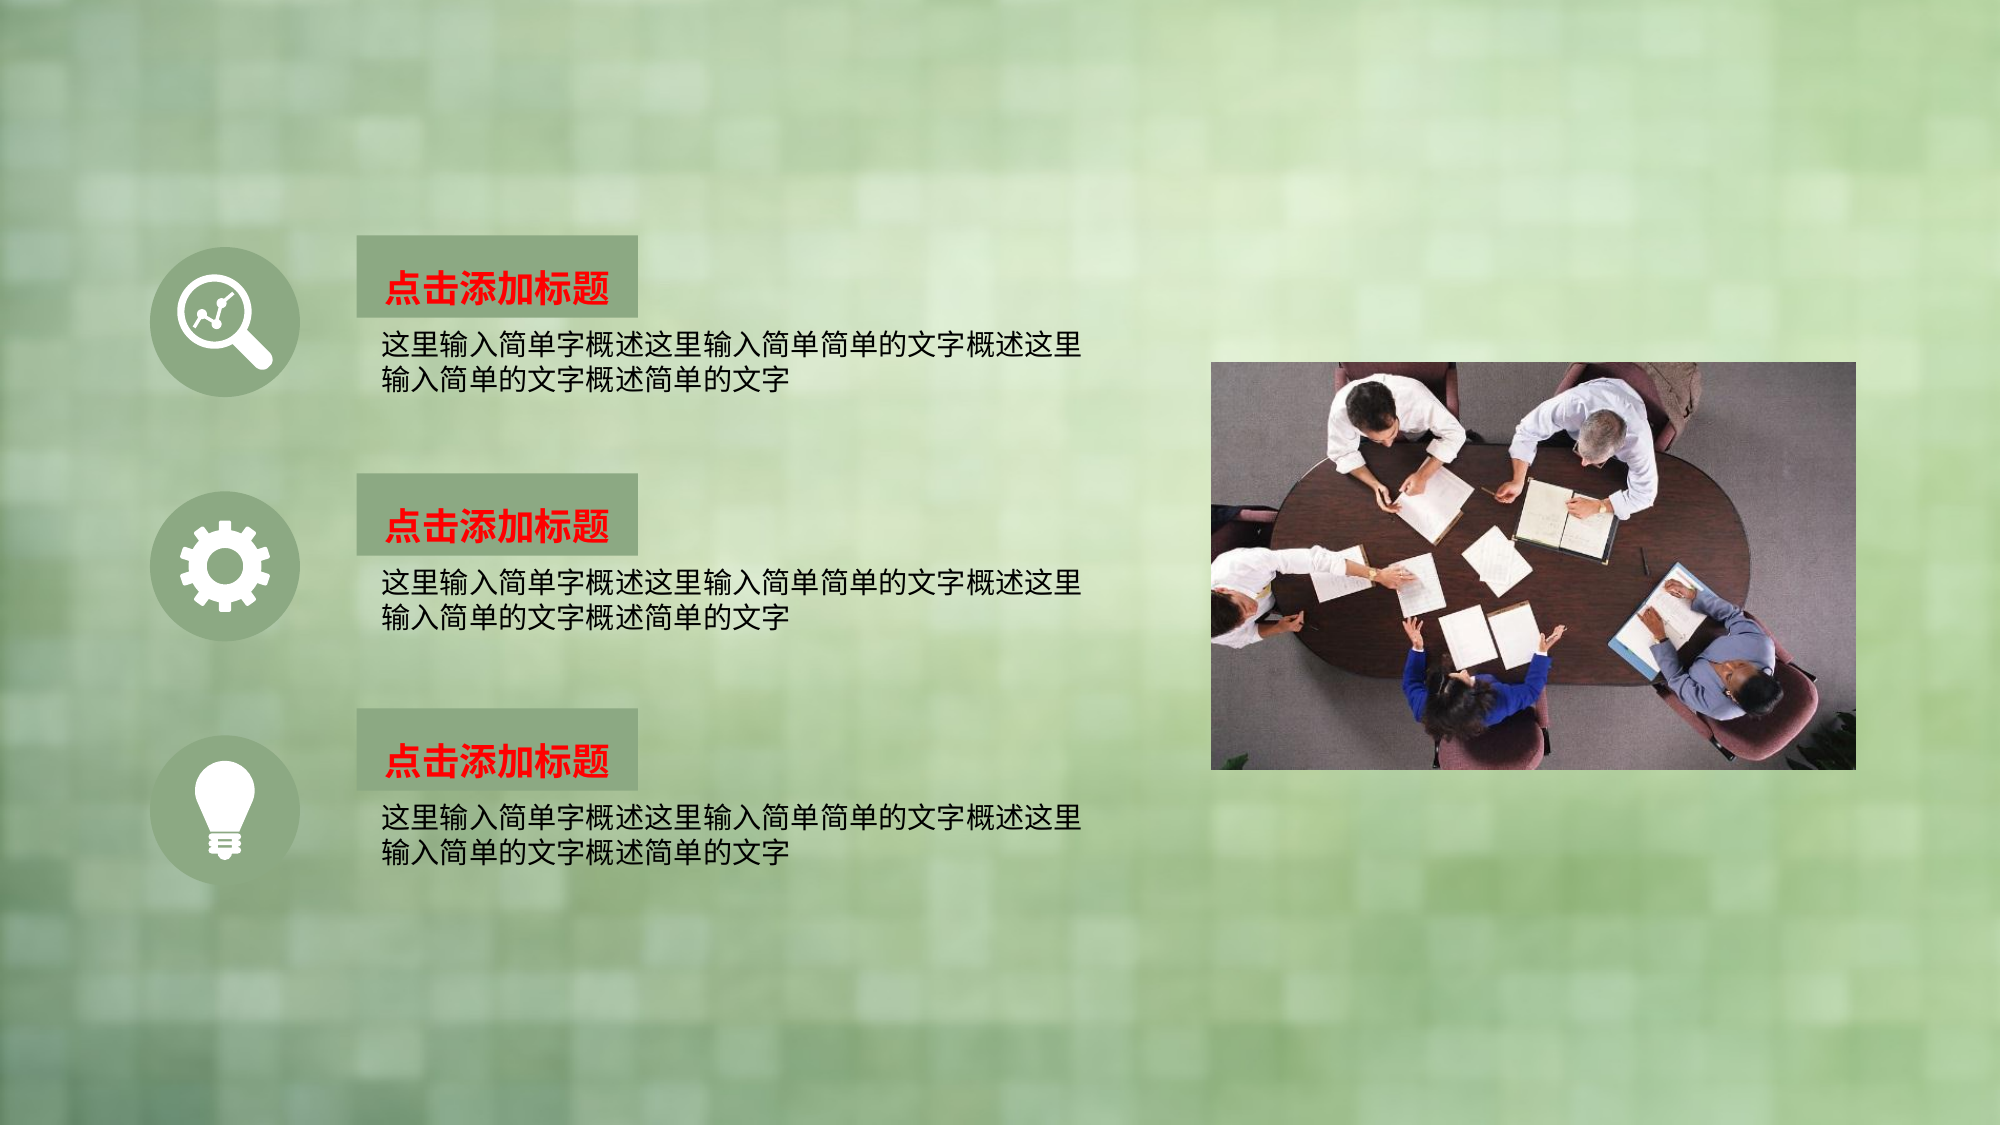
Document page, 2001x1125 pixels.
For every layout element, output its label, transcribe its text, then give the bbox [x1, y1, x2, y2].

text_box [180, 520, 270, 612]
text_box [149, 491, 300, 642]
text_box 点击添加标题 [356, 235, 638, 318]
text_box [177, 274, 273, 370]
text_box 这里输入简单字概述这里输入简单简单的文字概述这里 输入简单的文字概述简单的文字 [366, 791, 1111, 877]
text_box 点击添加标题 [356, 708, 638, 791]
text_box [195, 760, 255, 832]
text_box 这里输入简单字概述这里输入简单简单的文字概述这里 输入简单的文字概述简单的文字 [366, 318, 1111, 404]
text_box [149, 247, 300, 398]
picture [0, 0, 2000, 1125]
text_box [149, 735, 300, 886]
text_box 点击添加标题 [356, 473, 638, 556]
text_box 这里输入简单字概述这里输入简单简单的文字概述这里 输入简单的文字概述简单的文字 [366, 557, 1111, 642]
text_box [208, 833, 242, 861]
